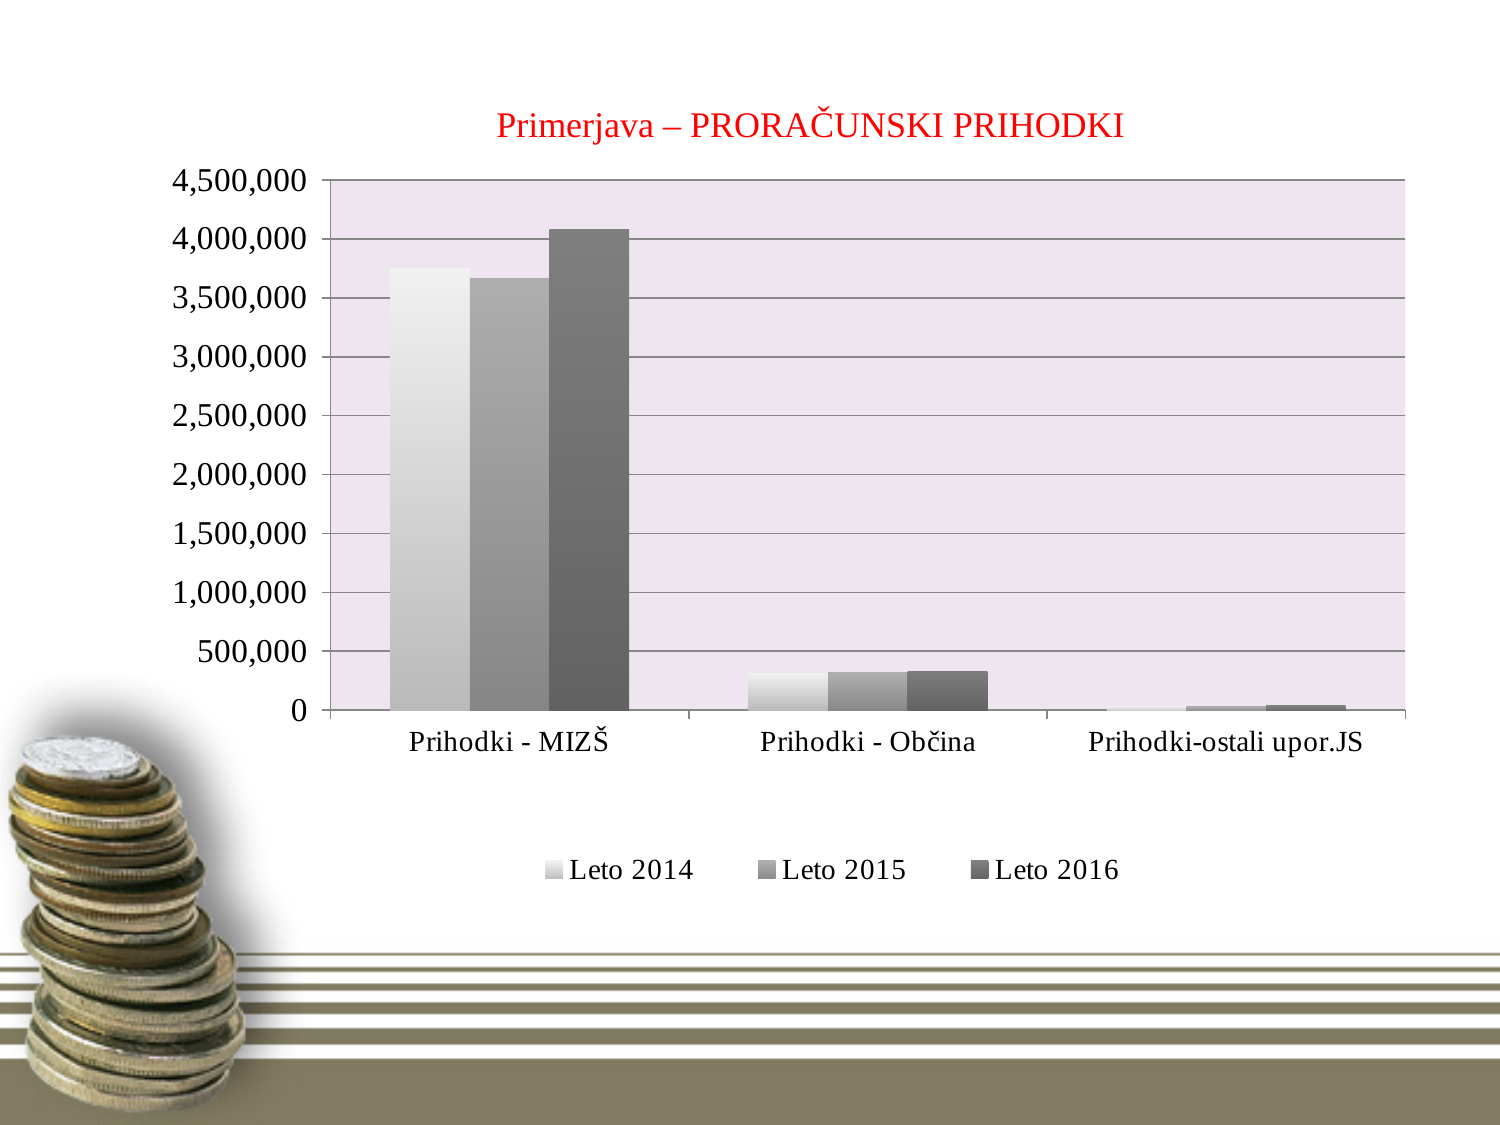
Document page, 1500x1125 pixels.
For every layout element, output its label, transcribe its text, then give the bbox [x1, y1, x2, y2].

picture [0, 0, 1500, 1125]
chart [34, 152, 1407, 1079]
title Primerjava – PRORAČUNSKI PRIHODKI [234, 93, 1388, 150]
